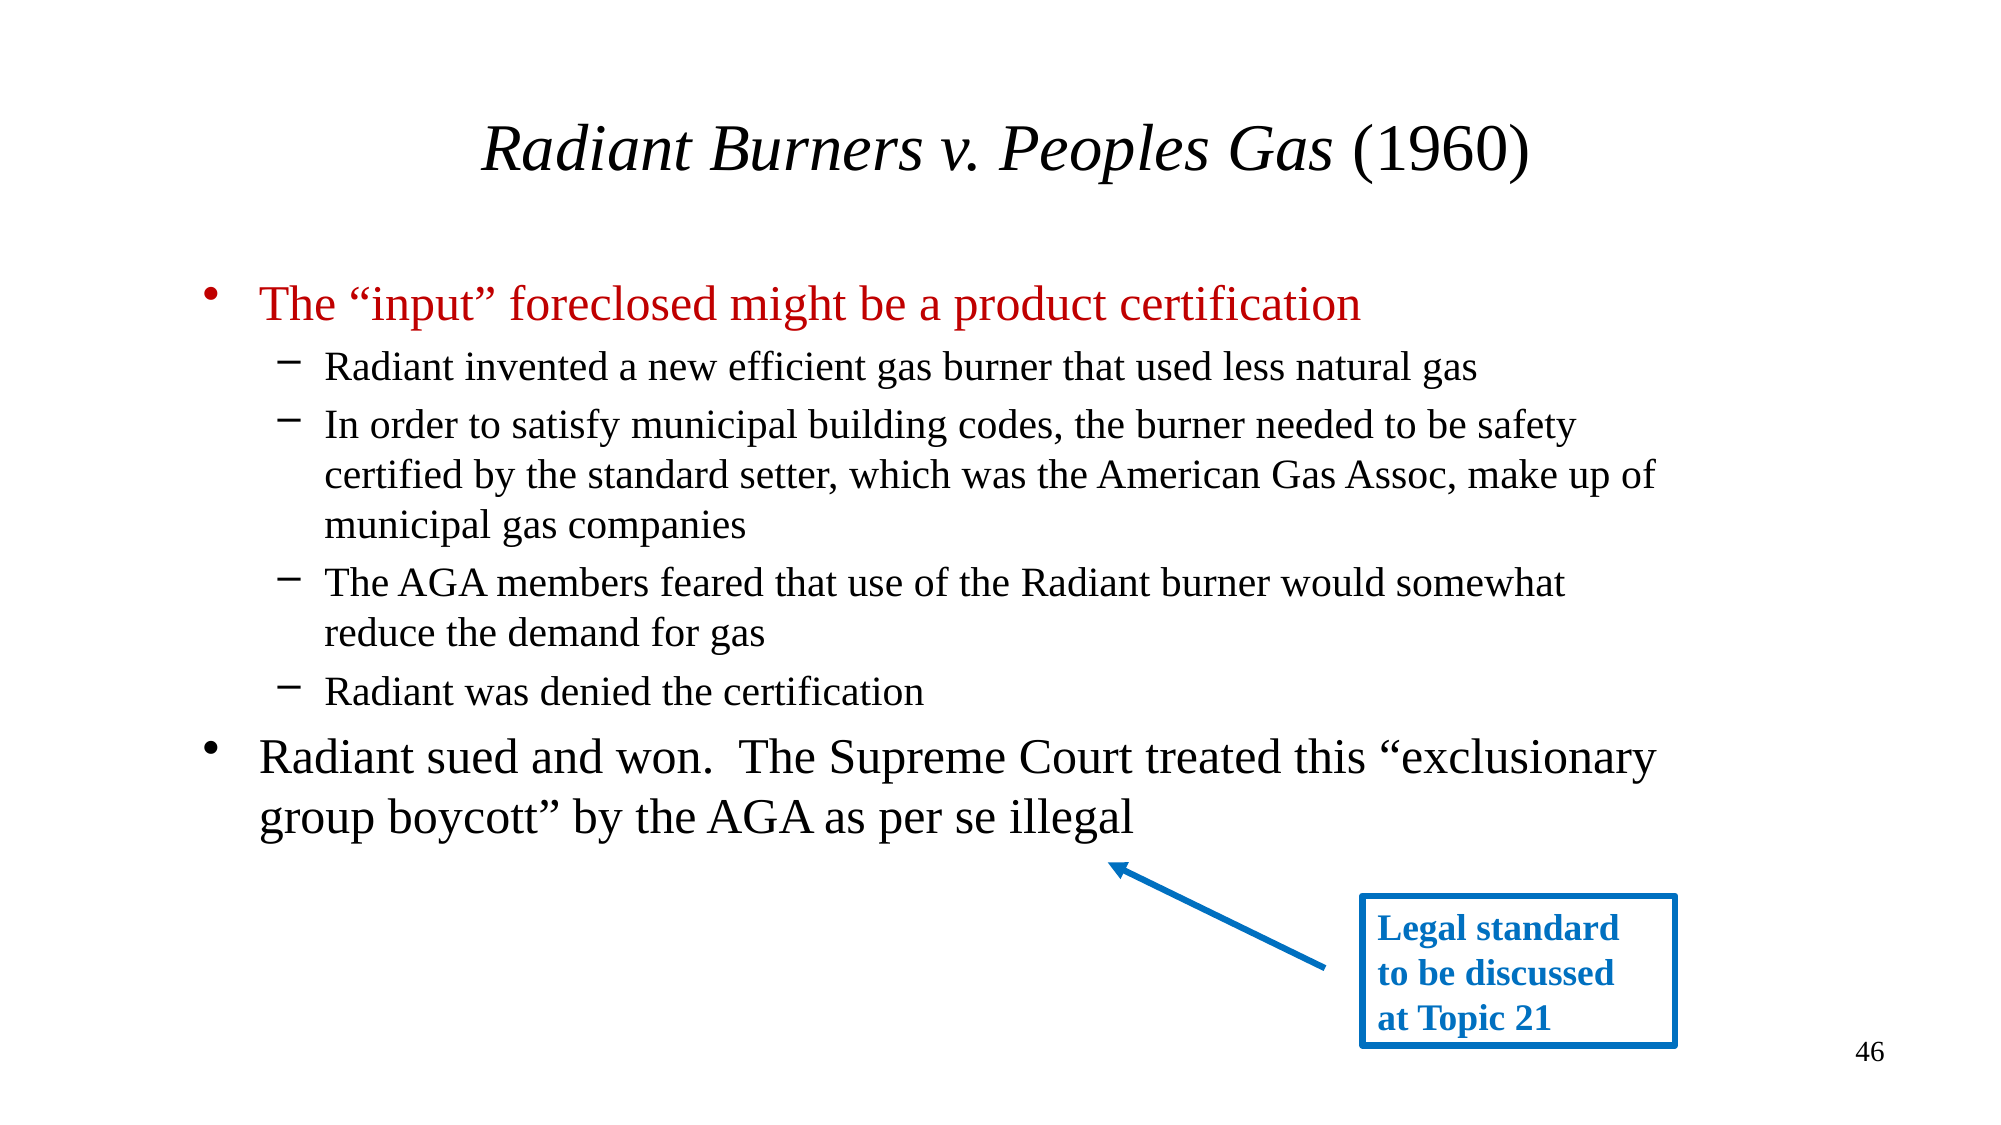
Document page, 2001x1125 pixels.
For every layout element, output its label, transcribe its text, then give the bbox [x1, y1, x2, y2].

text_box Legal standard to be discussed at Topic 21 [1362, 895, 1675, 1046]
list The “input” foreclosed might be a product certification Radiant invented a new efficient gas burner that used less natural gas In order to satisfy municipal building codes, the burner needed to be safety certified by the standard setter, which was the American Gas Assoc, make up of municipal gas companies The AGA members feared that use of the Radiant burner would somewhat reduce the demand for gas Radiant was denied the certification Radiant sued and won. The Supreme Court treated this “exclusionary group boycott” by the AGA as per se illegal [187, 262, 1675, 1004]
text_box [1107, 862, 1326, 969]
slide_number 46 [1433, 1024, 1901, 1103]
title Radiant Burners v. Peoples Gas (1960) [337, 50, 1675, 238]
